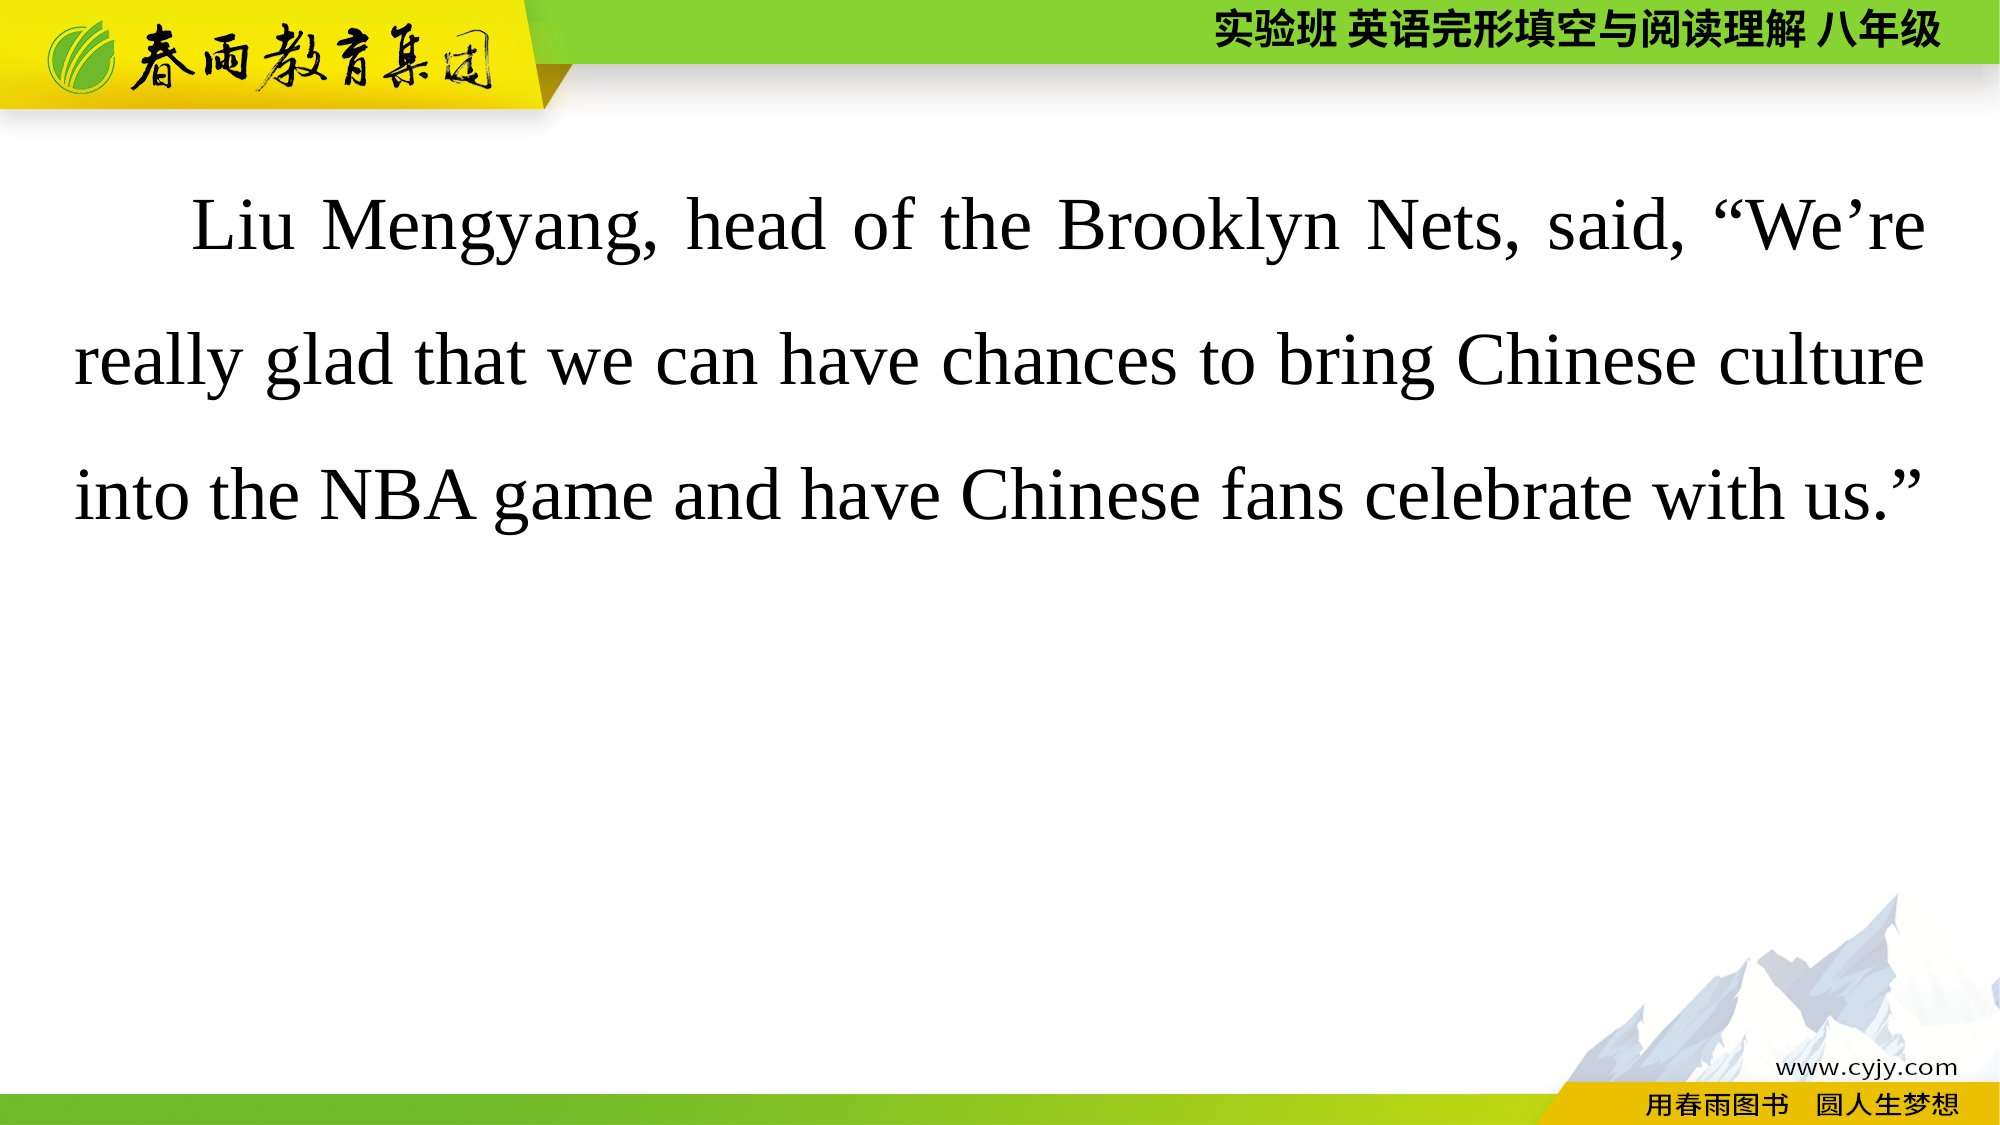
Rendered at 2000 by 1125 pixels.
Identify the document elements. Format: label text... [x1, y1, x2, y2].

picture [0, 0, 2000, 1125]
list Liu Mengyang, head of the Brooklyn Nets, said, “We’re really glad that we can have chances to bring Chinese culture into the NBA game and have Chinese fans celebrate with us.” [59, 122, 1944, 531]
